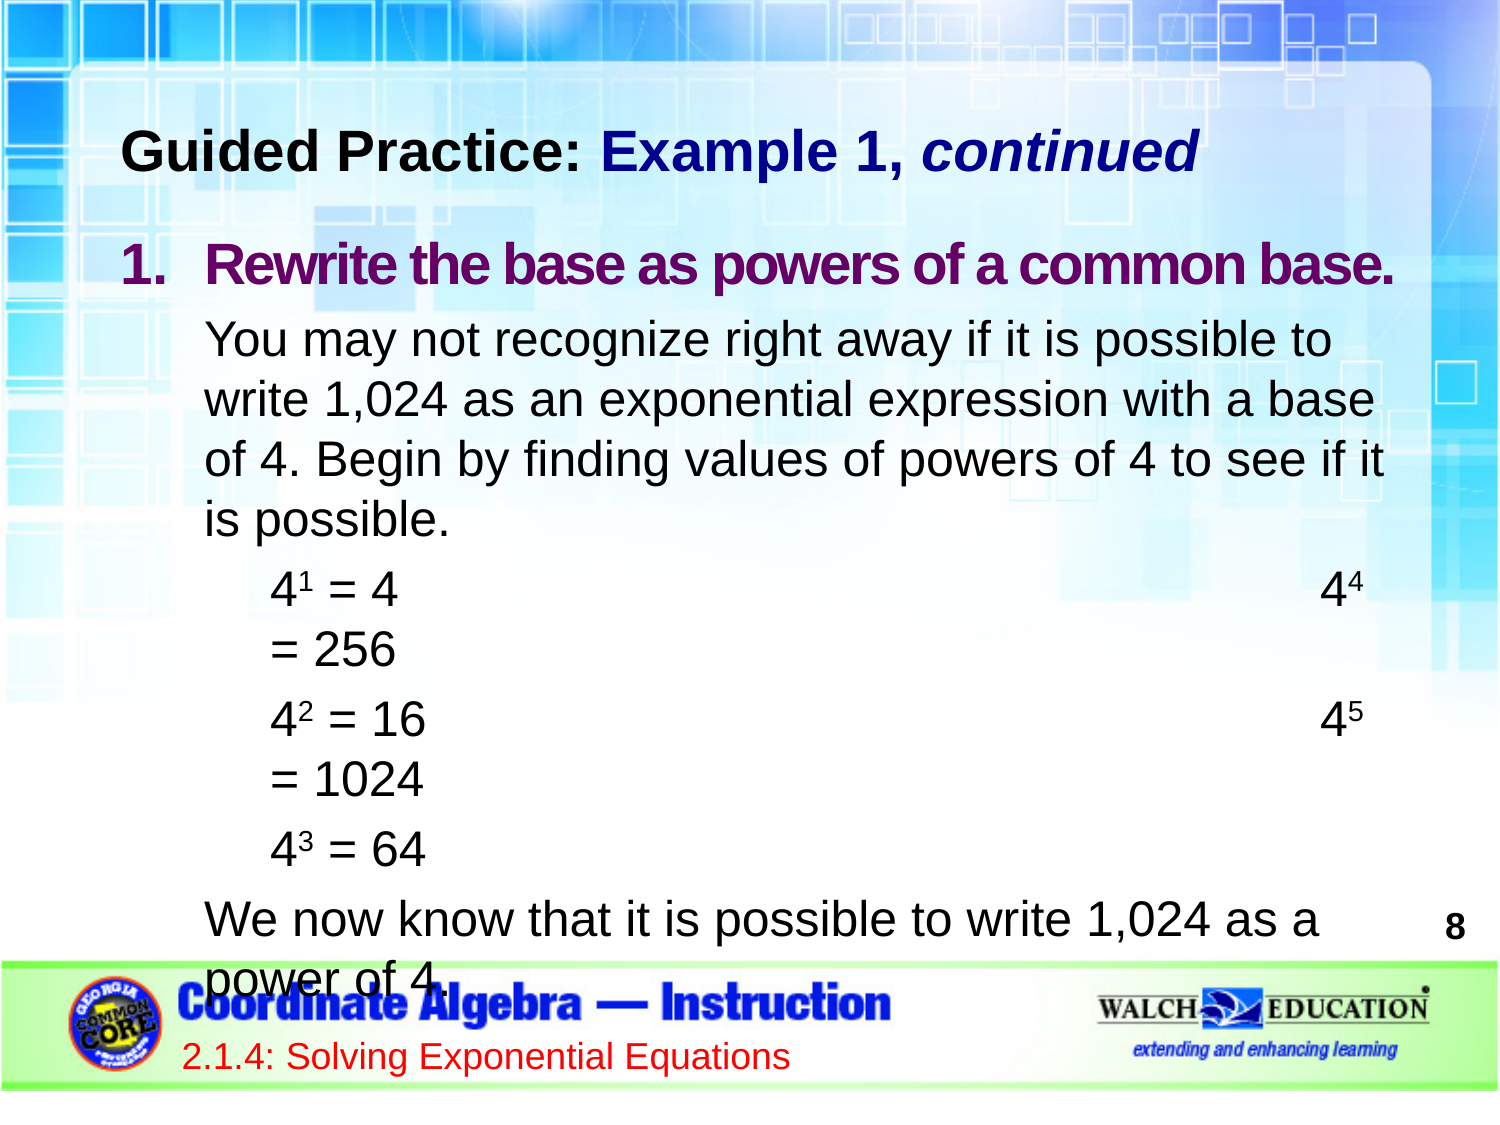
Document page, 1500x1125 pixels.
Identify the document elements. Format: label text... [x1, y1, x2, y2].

list 2.1.4: Solving Exponential Equations [166, 1024, 1074, 1068]
subtitle Guided Practice: Example 1, continued Rewrite the base as powers of a common base. You may not recognize right away if it is possible to write 1,024 as an exponential expression with a base of 4. Begin by finding values of powers of 4 to see if it is possible. 41 = 4 44 = 256 42 = 16 45 = 1024 43 = 64 We now know that it is possible to write 1,024 as a power of 4. [105, 105, 1419, 902]
picture [1, 0, 1500, 1091]
slide_number 8 [1361, 901, 1481, 949]
